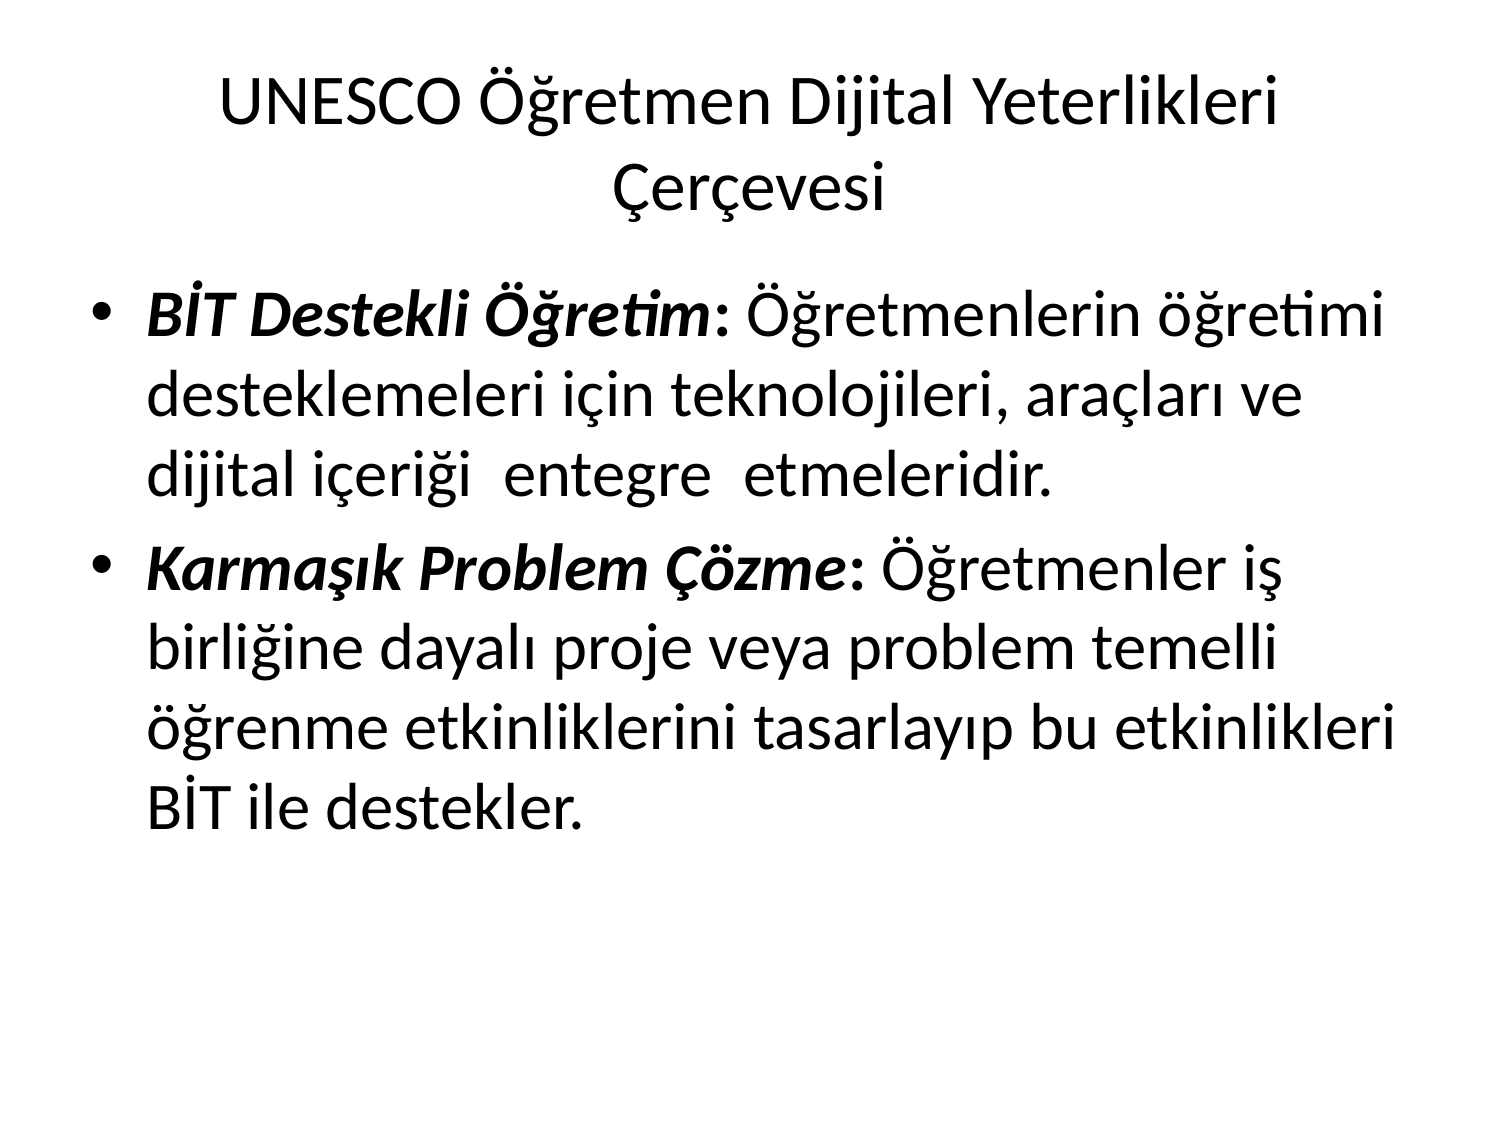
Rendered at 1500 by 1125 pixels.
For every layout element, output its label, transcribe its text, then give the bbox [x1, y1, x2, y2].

title UNESCO Öğretmen Dijital Yeterlikleri Çerçevesi [75, 45, 1425, 233]
list BİT Destekli Öğretim: Öğretmenlerin öğretimi desteklemeleri için teknolojileri, araçları ve dijital içeriği entegre etmeleridir. Karmaşık Problem Çözme: Öğretmenler iş birliğine dayalı proje veya problem temelli öğrenme etkinliklerini tasarlayıp bu etkinlikleri BİT ile destekler. [75, 262, 1425, 1005]
